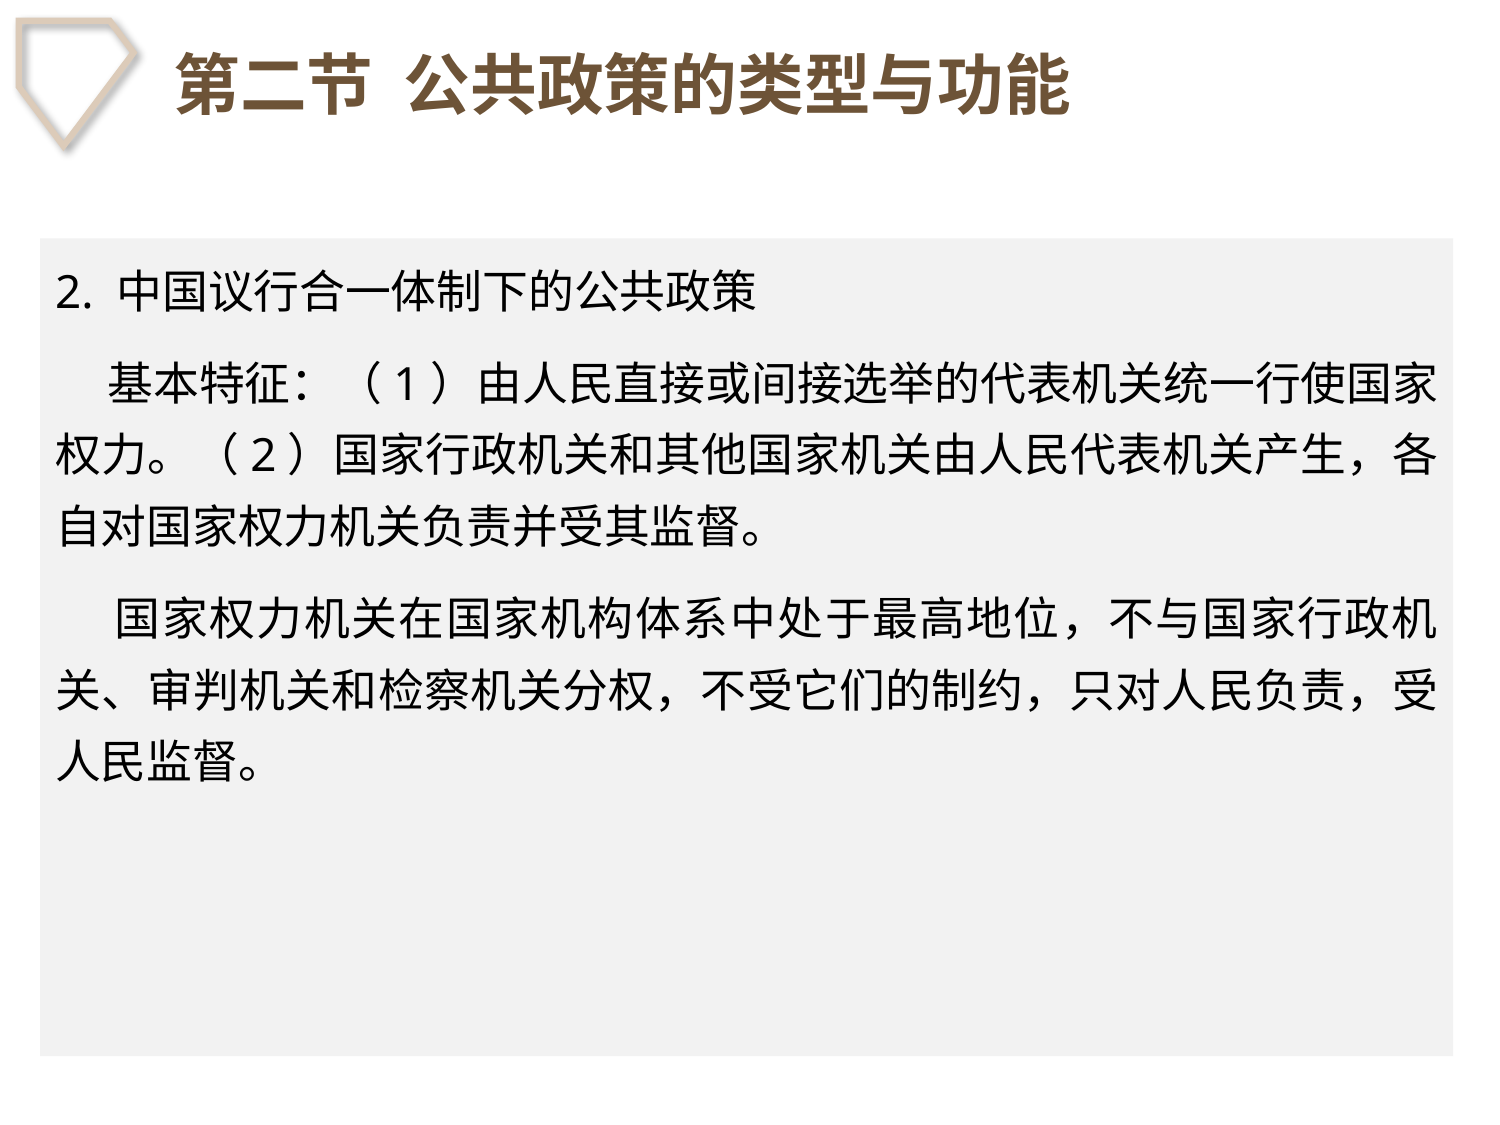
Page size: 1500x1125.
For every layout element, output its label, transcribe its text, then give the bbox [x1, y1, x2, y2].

title 第二节 公共政策的类型与功能 [158, 18, 1456, 159]
list 2. 中国议行合一体制下的公共政策 基本特征：（1）由人民直接或间接选举的代表机关统一行使国家权力。（2）国家行政机关和其他国家机关由人民代表机关产生，各自对国家权力机关负责并受其监督。 国家权力机关在国家机构体系中处于最高地位，不与国家行政机关、审判机关和检察机关分权，不受它们的制约，只对人民负责，受人民监督。 [40, 238, 1454, 1057]
